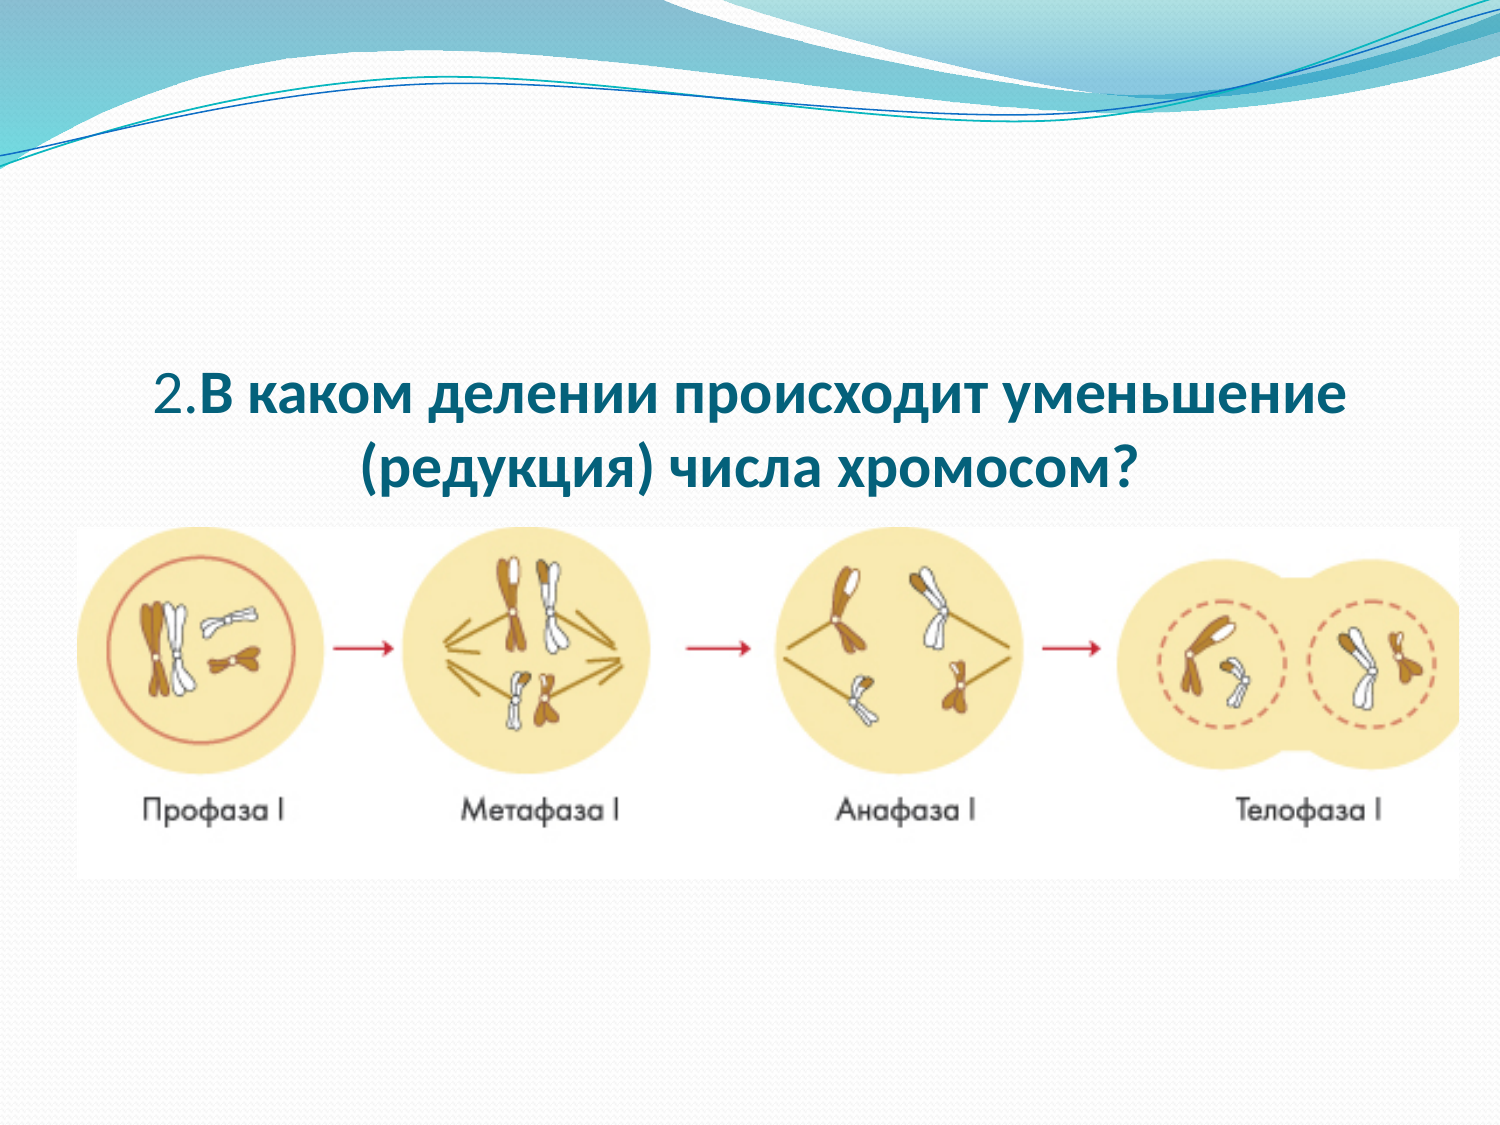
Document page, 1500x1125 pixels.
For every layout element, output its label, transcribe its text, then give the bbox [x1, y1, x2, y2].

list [76, 527, 1460, 880]
title 2.В каком делении происходит уменьшение (редукция) числа хромосом? [75, 115, 1425, 528]
